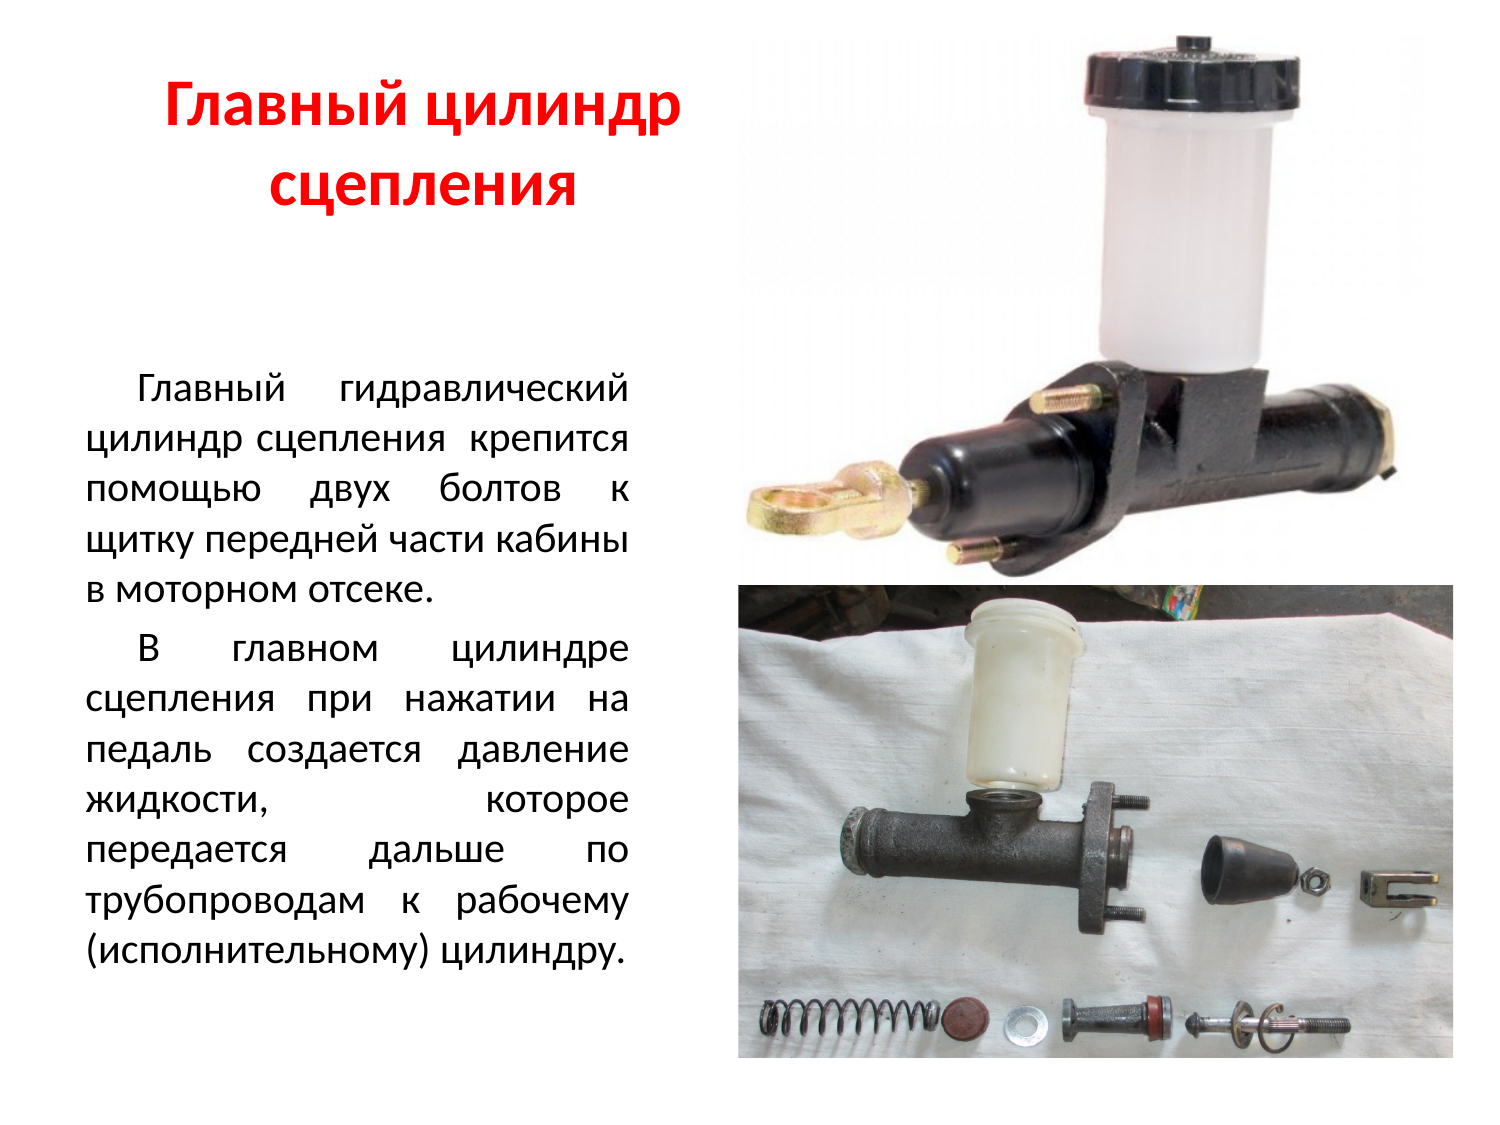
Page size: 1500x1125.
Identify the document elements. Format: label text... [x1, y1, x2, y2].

list Главный гидравлический цилиндр сцепления крепится помощью двух болтов к щитку передней части кабины в моторном отсеке. В главном цилиндре сцепления при нажатии на педаль создается давление жидкости, которое передается дальше по трубопроводам к рабочему (исполнительному) цилиндру. [70, 351, 645, 1090]
title Главный цилиндр сцепления [75, 45, 732, 233]
picture [737, 34, 1454, 1058]
